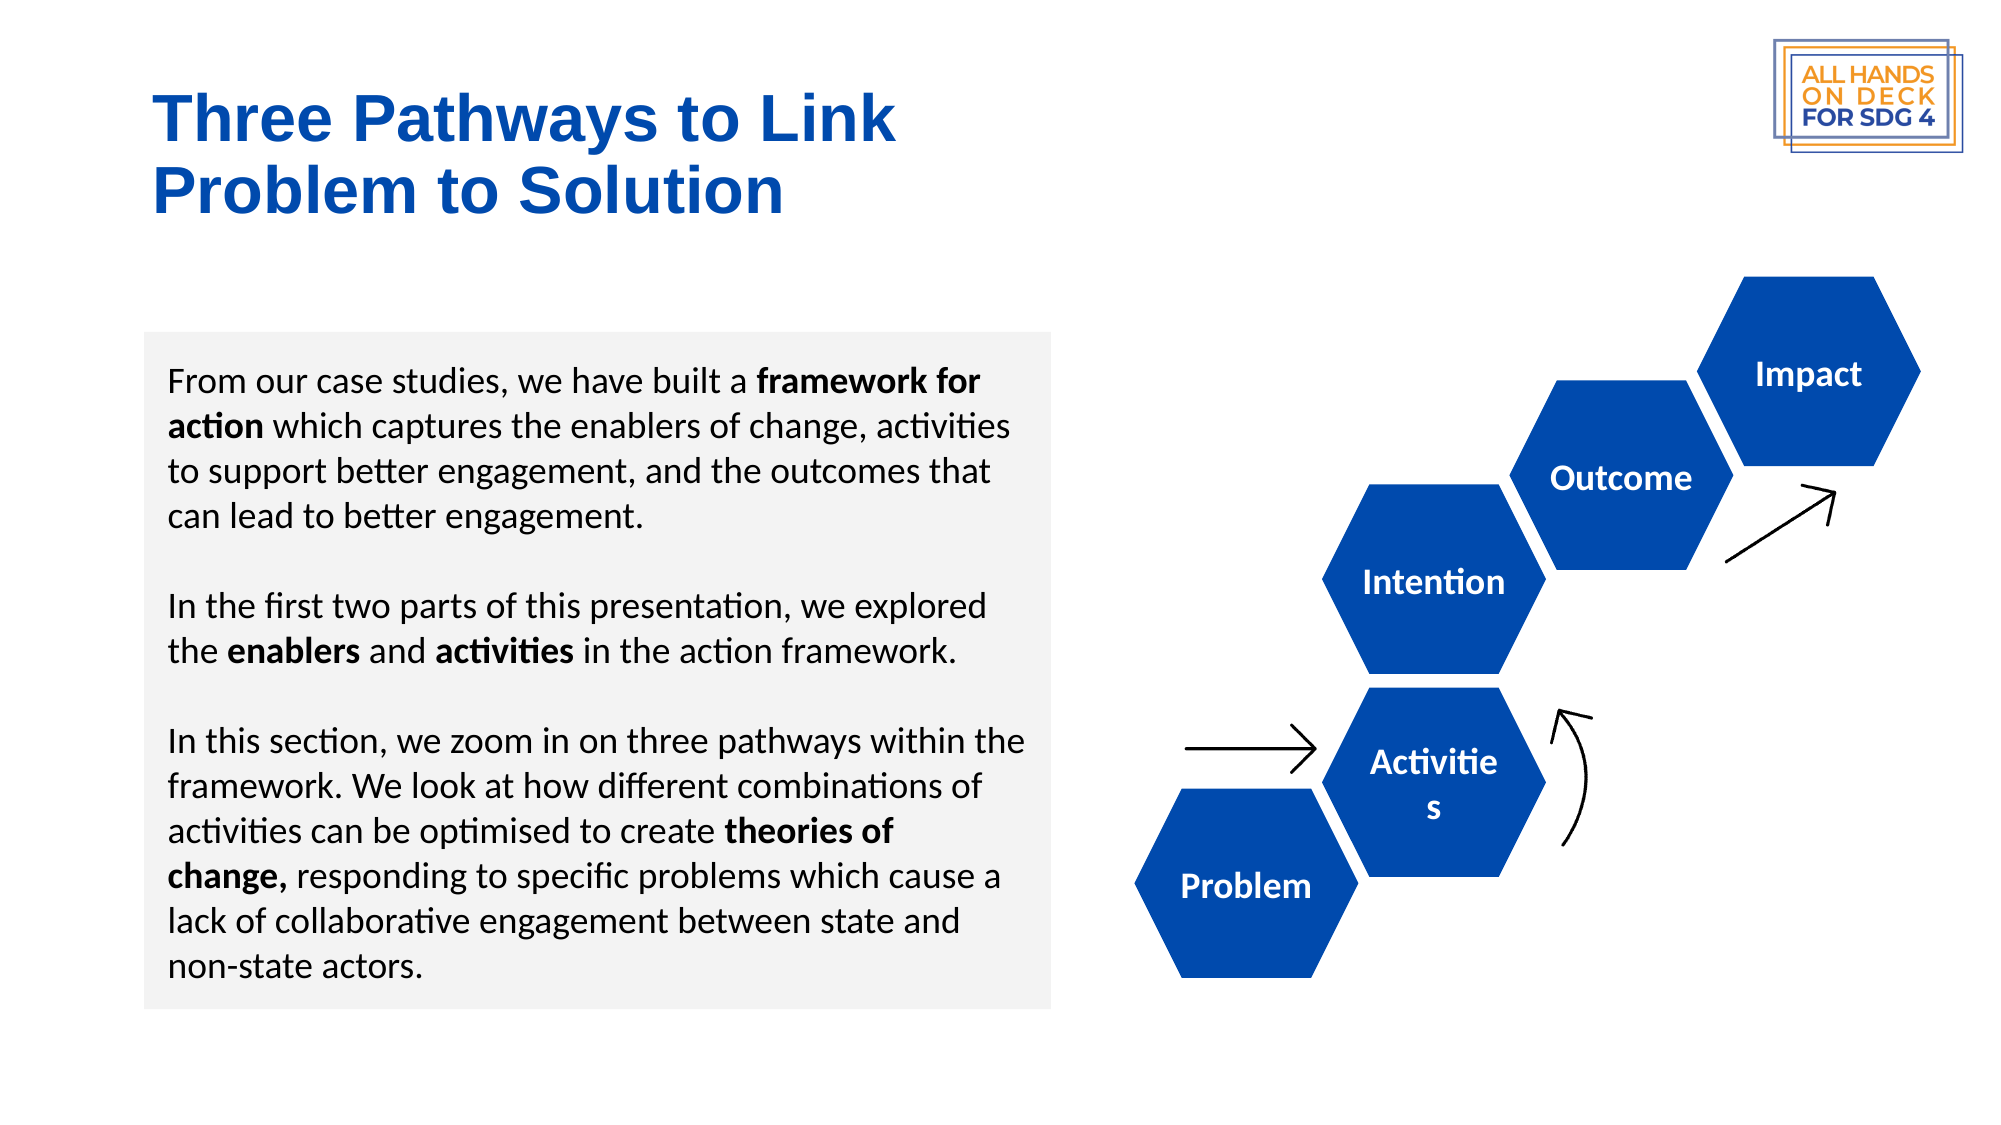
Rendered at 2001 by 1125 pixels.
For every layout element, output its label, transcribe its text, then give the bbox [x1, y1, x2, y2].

text_box Impact [1695, 275, 1923, 468]
picture [1174, 673, 1326, 824]
title Three Pathways to Link Problem to Solution [137, 59, 1156, 253]
picture [1677, 424, 1884, 630]
text_box Intention [1320, 483, 1548, 675]
text_box Outcome [1508, 379, 1723, 571]
picture [1476, 688, 1656, 868]
text_box Problem [1133, 801, 1360, 979]
text_box From our case studies, we have built a framework for action which captures the enablers of change, activities to support better engagement, and the outcomes that can lead to better engagement. In the first two parts of this presentation, we explored the enablers and activities in the action framework. In this section, we zoom in on three pathways within the framework. We look at how different combinations of activities can be optimised to create theories of change, responding to specific problems which cause a lack of collaborative engagement between state and non-state actors. [144, 331, 1051, 1010]
picture [1770, 34, 1978, 168]
text_box Activities [1326, 686, 1512, 879]
